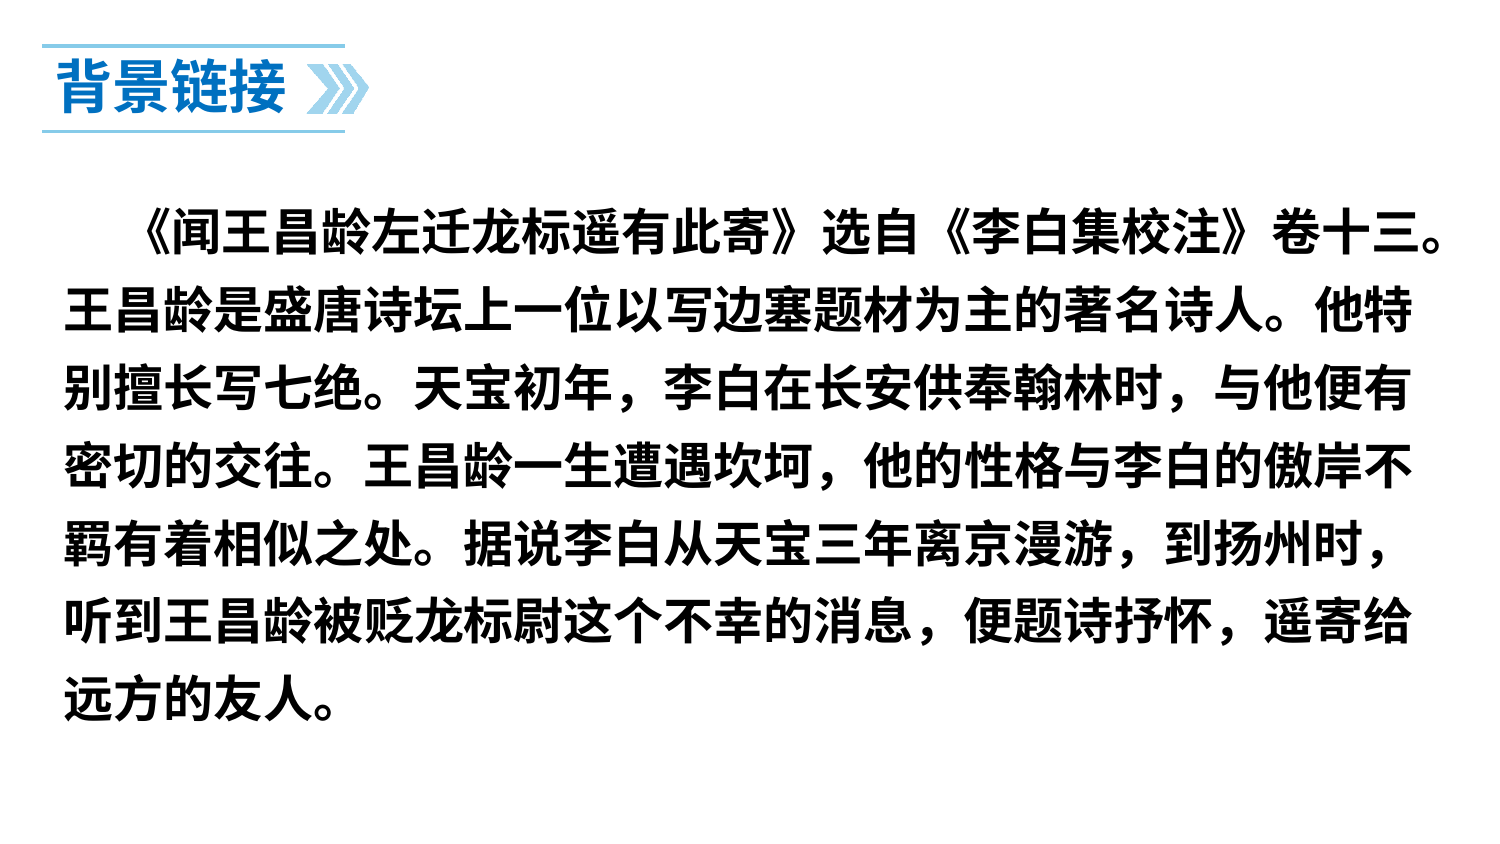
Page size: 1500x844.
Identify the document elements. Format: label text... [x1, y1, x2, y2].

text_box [30, 43, 369, 133]
text_box 《闻王昌龄左迁龙标遥有此寄》选自《李白集校注》卷十三。王昌龄是盛唐诗坛上一位以写边塞题材为主的著名诗人。他特别擅长写七绝。天宝初年，李白在长安供奉翰林时，与他便有密切的交往。王昌龄一生遭遇坎坷，他的性格与李白的傲岸不羁有着相似之处。据说李白从天宝三年离京漫游，到扬州时，听到王昌龄被贬龙标尉这个不幸的消息，便题诗抒怀，遥寄给远方的友人。 [49, 174, 1470, 736]
